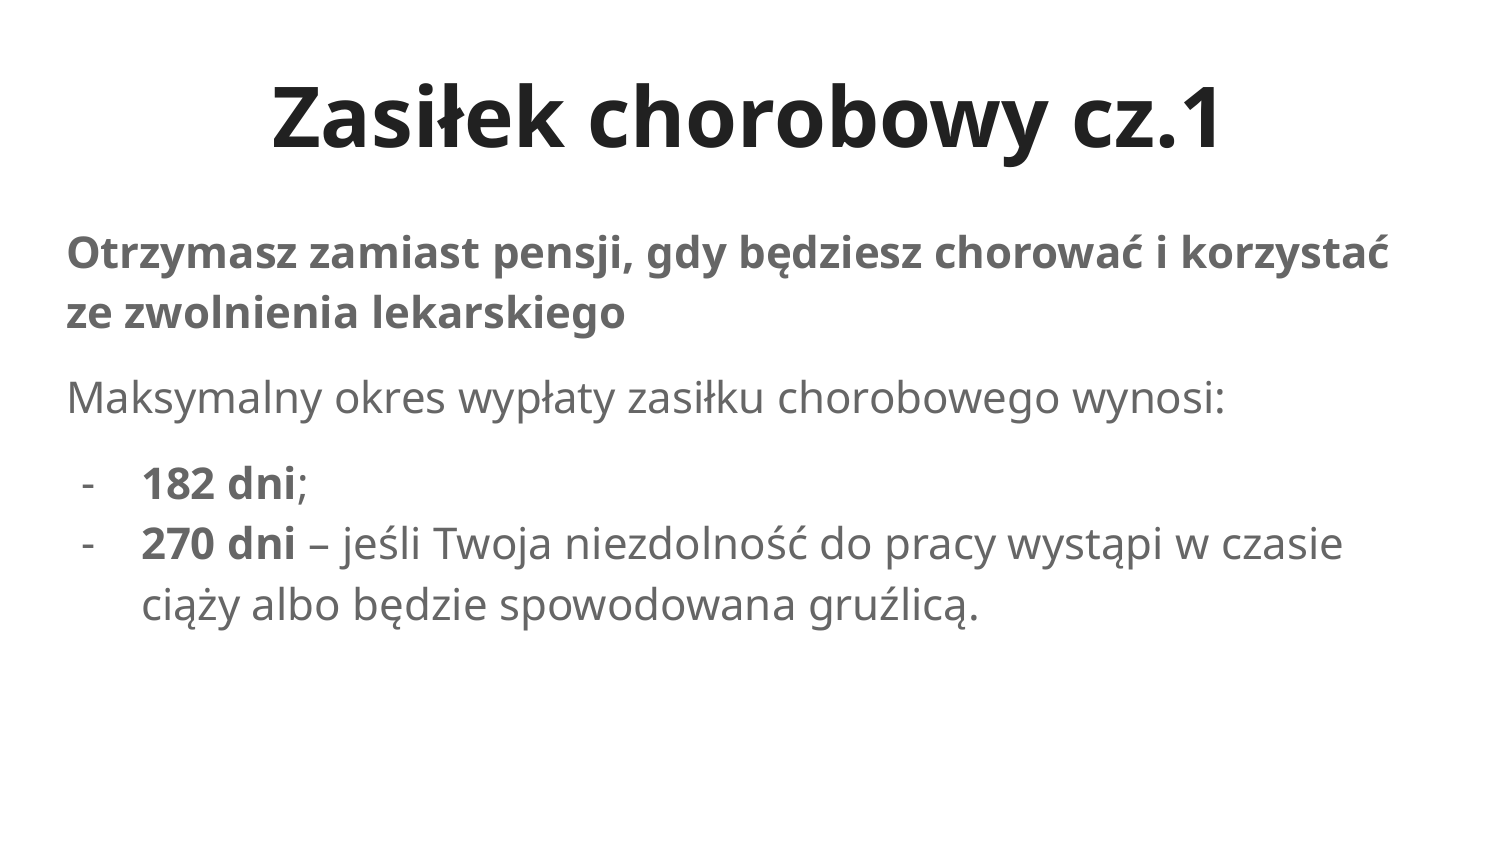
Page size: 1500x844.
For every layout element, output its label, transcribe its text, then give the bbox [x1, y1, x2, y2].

list Otrzymasz zamiast pensji, gdy będziesz chorować i korzystać ze zwolnienia lekarskiego Maksymalny okres wypłaty zasiłku chorobowego wynosi: 182 dni; 270 dni – jeśli Twoja niezdolność do pracy wystąpi w czasie ciąży albo będzie spowodowana gruźlicą. [51, 201, 1449, 750]
title Zasiłek chorobowy cz.1 [51, 48, 1449, 180]
